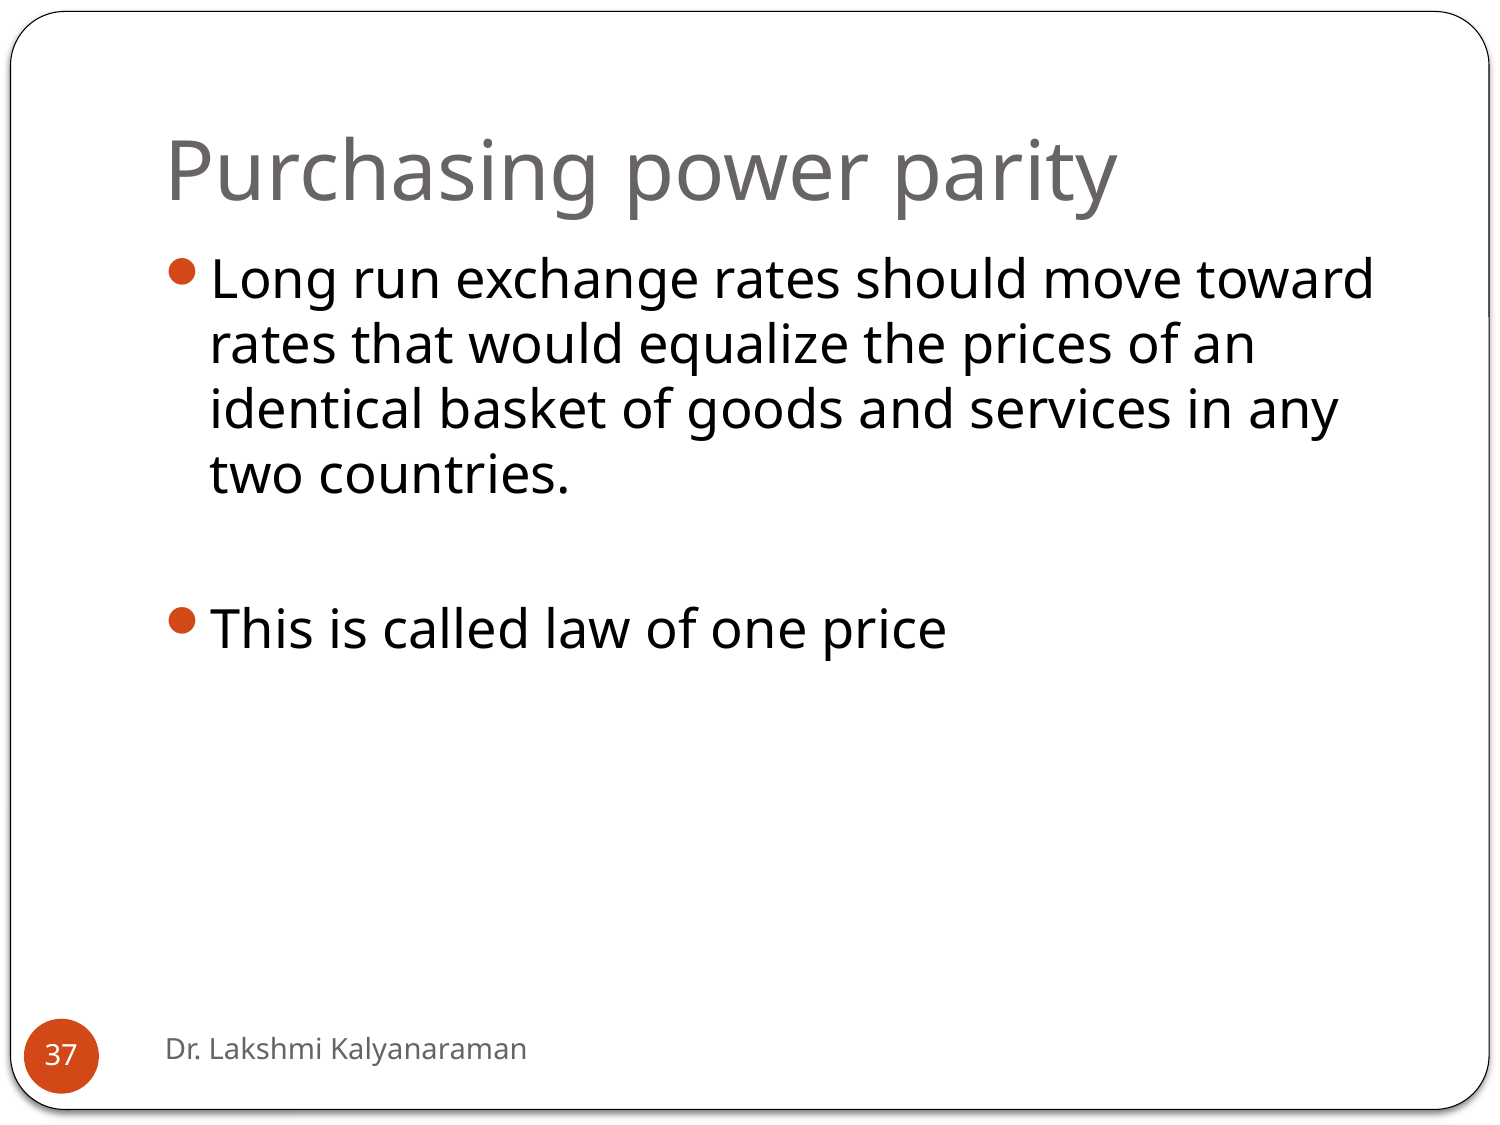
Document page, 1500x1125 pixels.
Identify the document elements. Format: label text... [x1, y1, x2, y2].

slide_number 37 [23, 1018, 99, 1094]
footer Dr. Lakshmi Kalyanaraman [150, 1012, 800, 1088]
list Long run exchange rates should move toward rates that would equalize the prices of an identical basket of goods and services in any two countries. This is called law of one price [150, 237, 1425, 988]
title Purchasing power parity [150, 45, 1425, 233]
